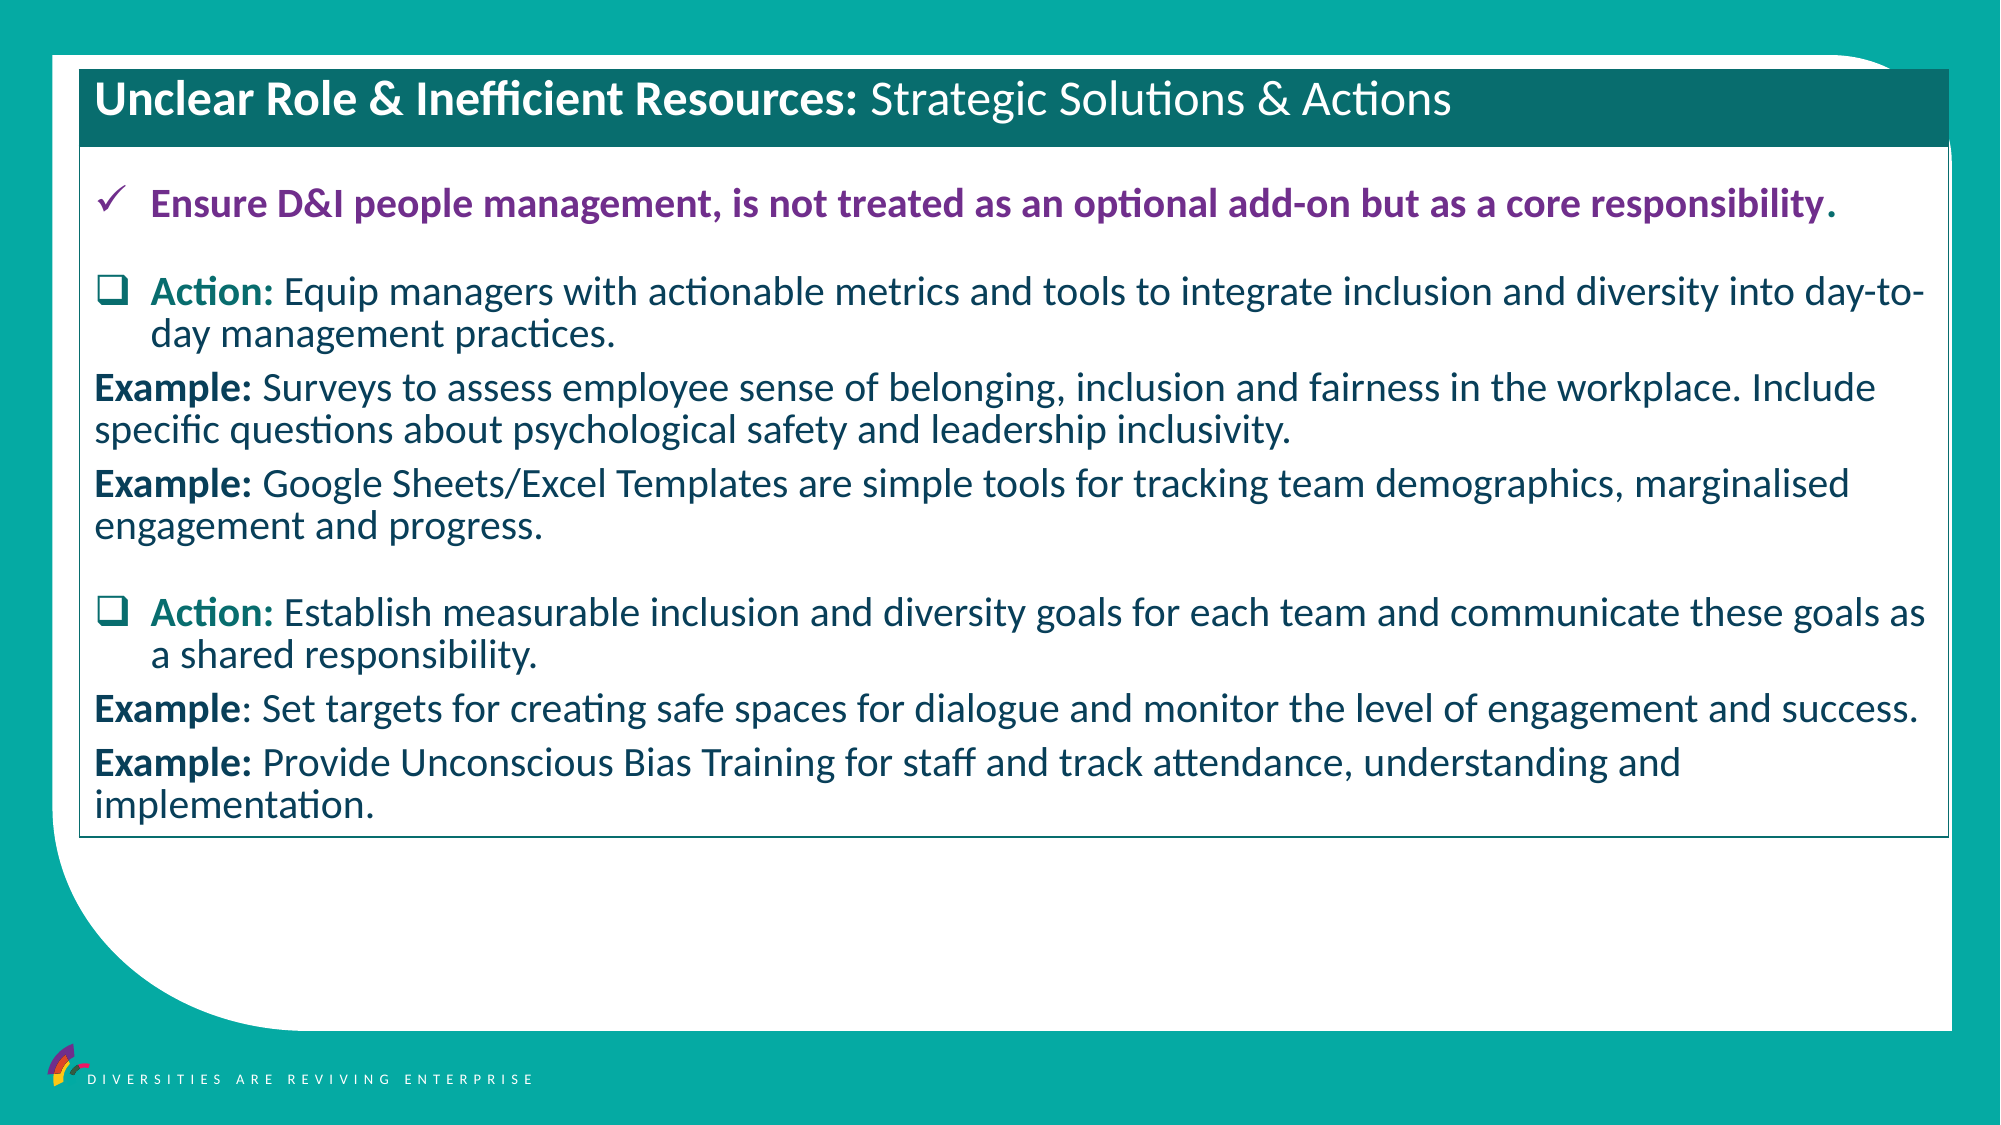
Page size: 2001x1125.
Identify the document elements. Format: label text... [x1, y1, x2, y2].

table_cell Ensure D&I people management, is not treated as an optional add-on but as a core responsibility. Action: Equip managers with actionable metrics and tools to integrate inclusion and diversity into day-to-day management practices. Example: Surveys to assess employee sense of belonging, inclusion and fairness in the workplace. Include specific questions about psychological safety and leadership inclusivity. Example: Google Sheets/Excel Templates are simple tools for tracking team demographics, marginalised engagement and progress. Action: Establish measurable inclusion and diversity goals for each team and communicate these goals as a shared responsibility. Example: Set targets for creating safe spaces for dialogue and monitor the level of engagement and success. Example: Provide Unconscious Bias Training for staff and track attendance, understanding and implementation. [80, 147, 1948, 836]
table_header Unclear Role & Inefficient Resources: Strategic Solutions & Actions [80, 71, 1948, 145]
